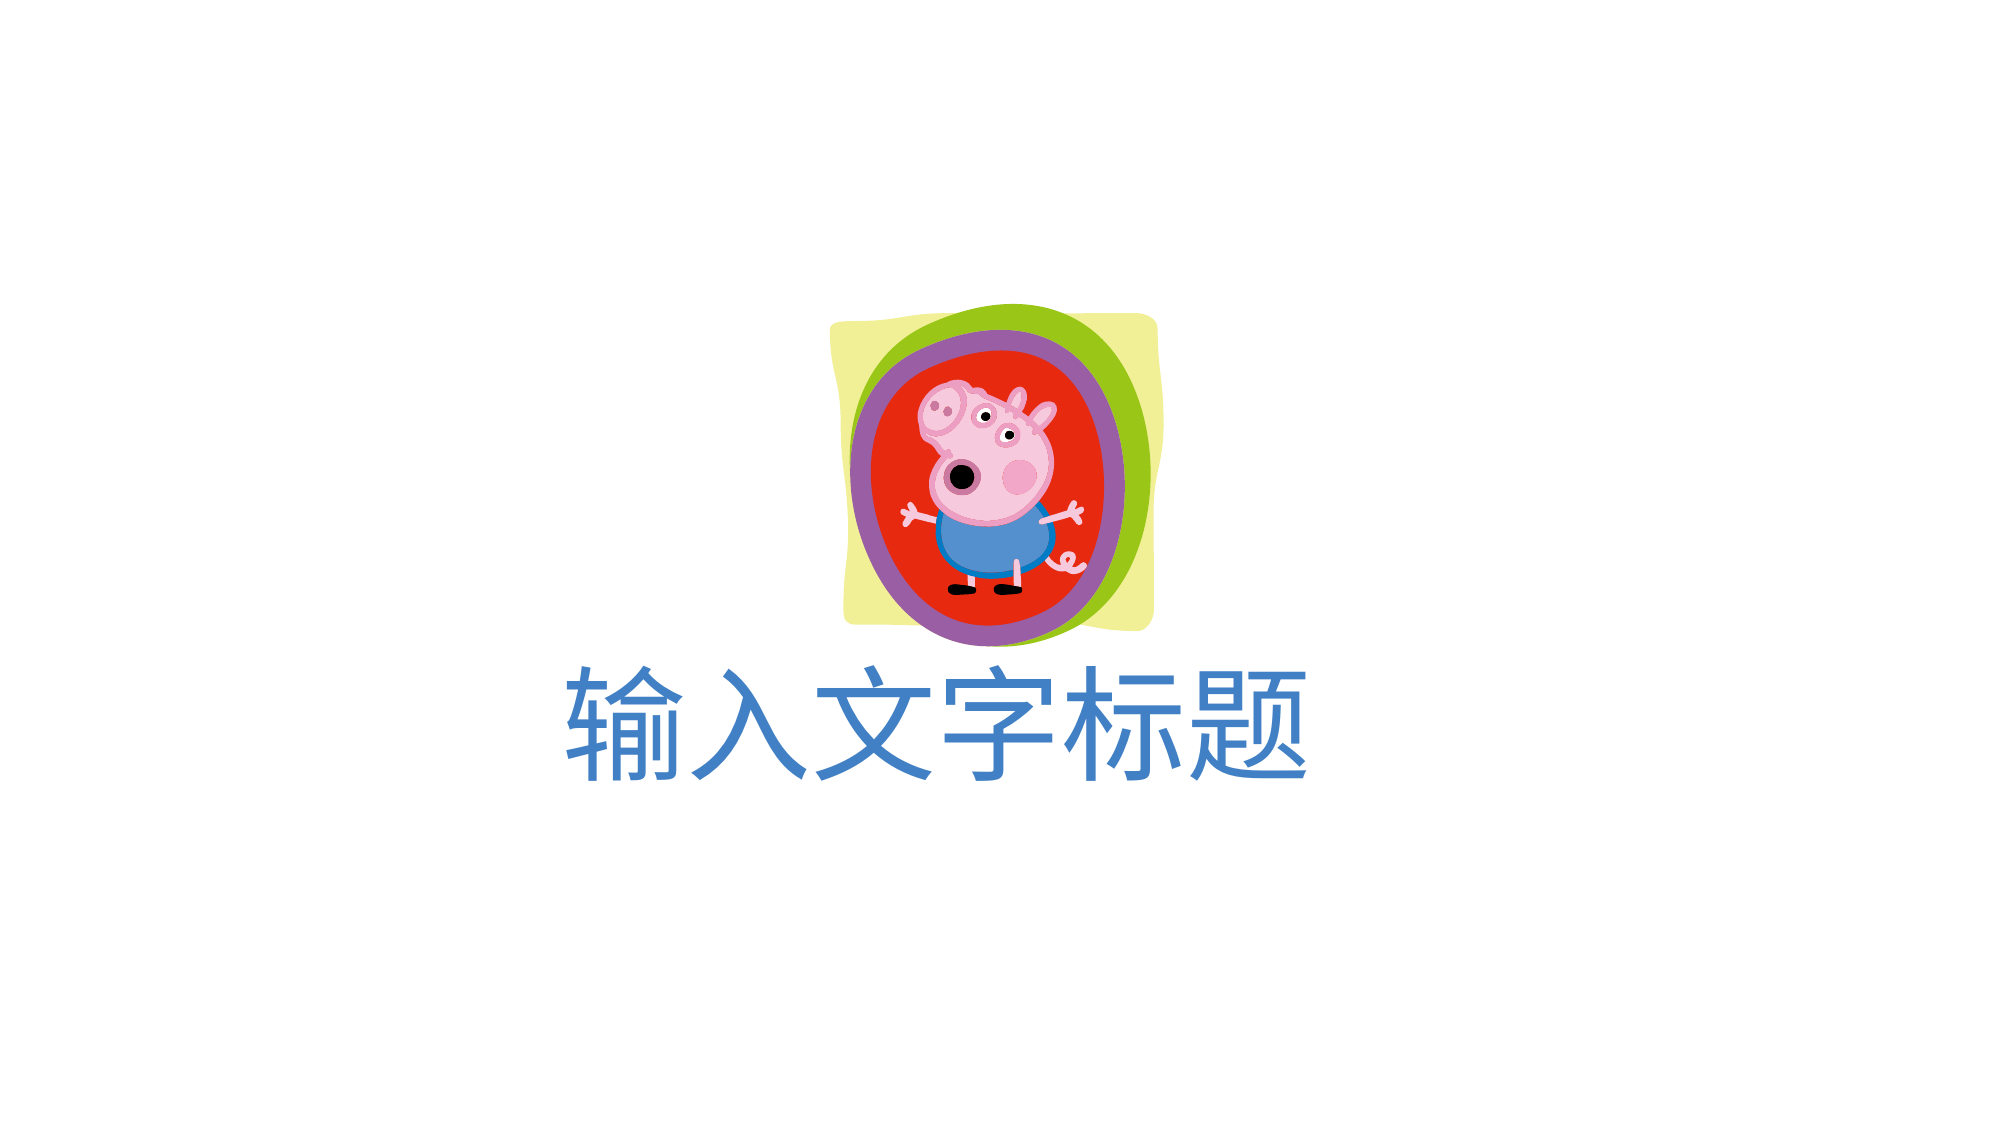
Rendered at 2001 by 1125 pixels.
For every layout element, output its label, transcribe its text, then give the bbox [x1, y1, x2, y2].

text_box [829, 283, 1170, 667]
text_box 输入文字标题 [546, 638, 1454, 804]
